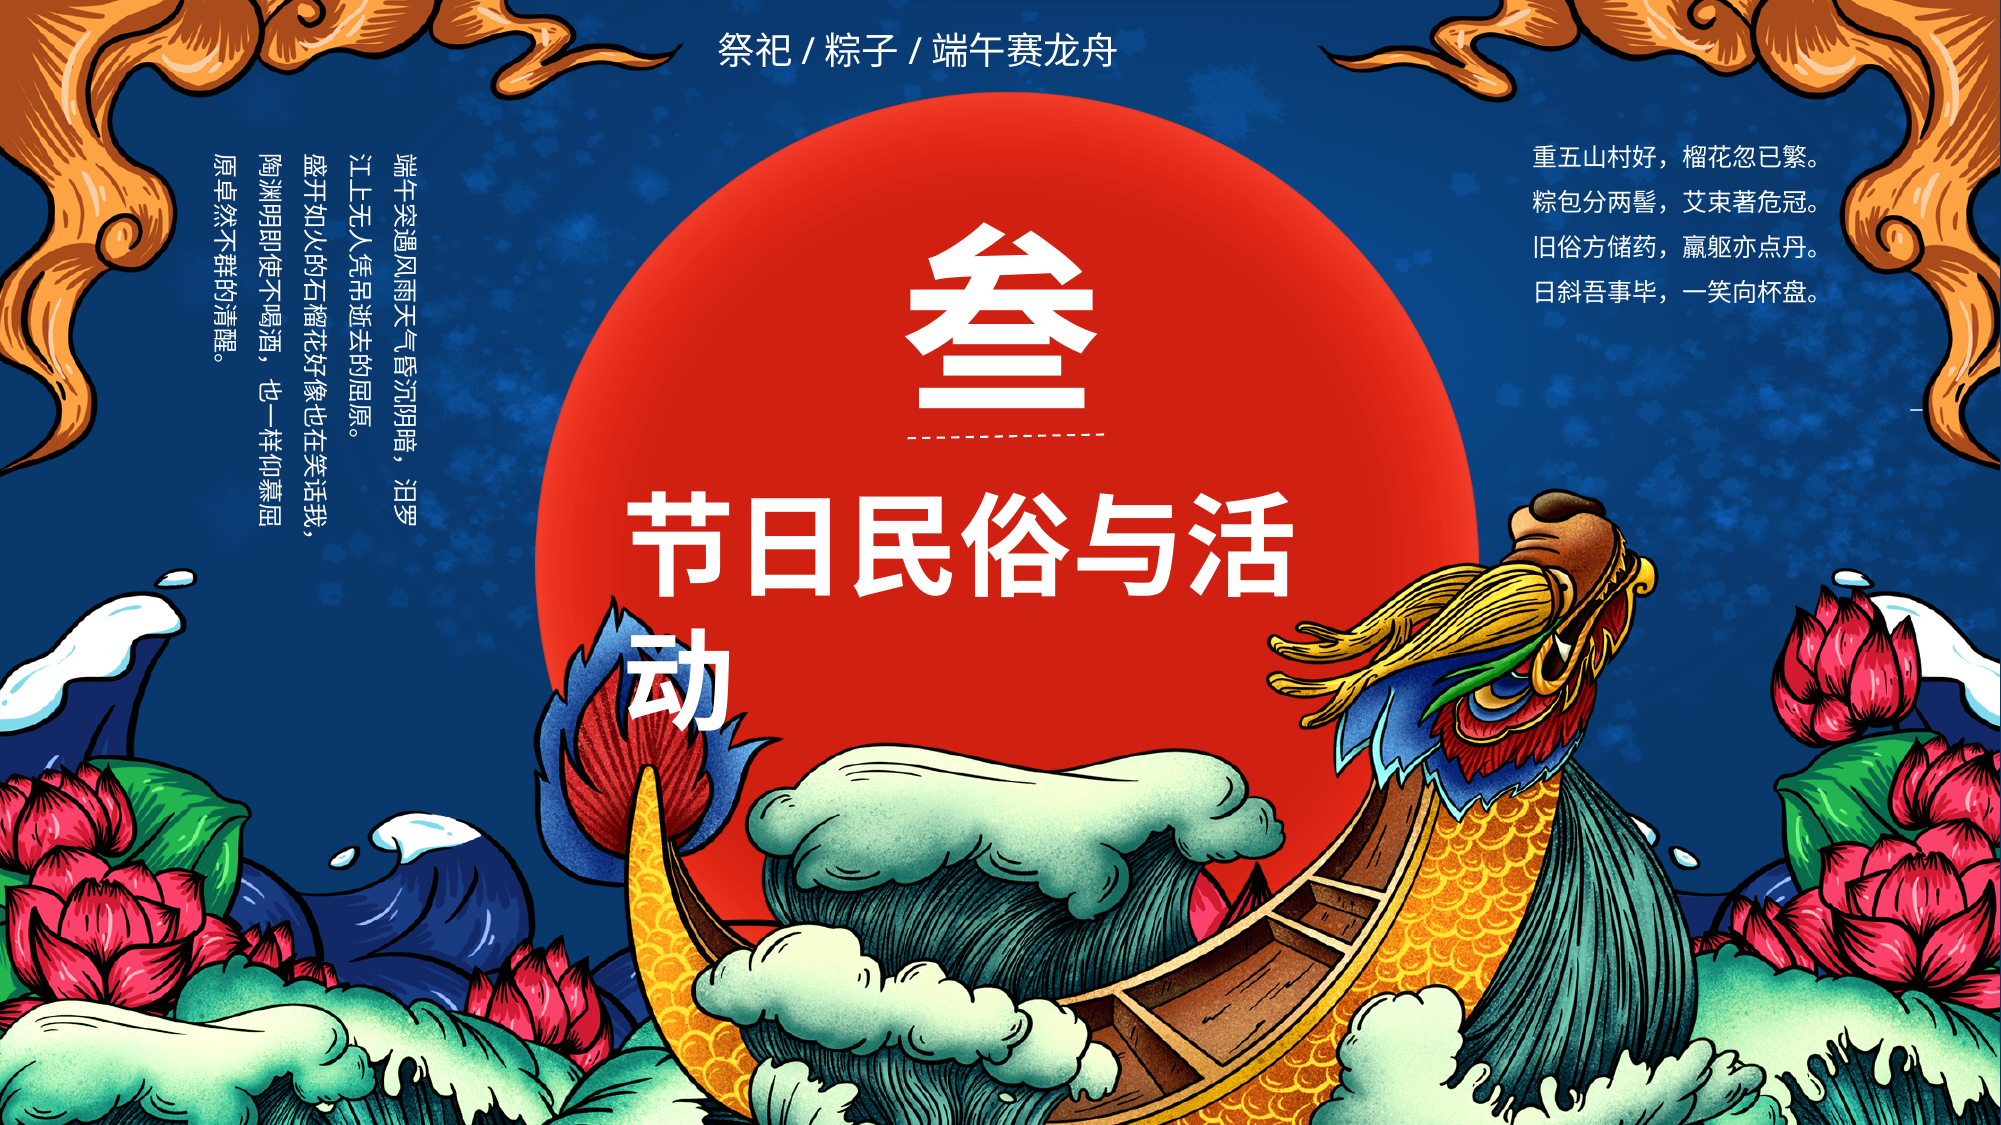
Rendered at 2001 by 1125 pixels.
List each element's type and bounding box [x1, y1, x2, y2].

picture [0, 0, 2001, 1125]
picture [856, 1103, 864, 1109]
text_box [907, 434, 1105, 439]
picture [1804, 1117, 1815, 1125]
picture [313, 1119, 321, 1125]
